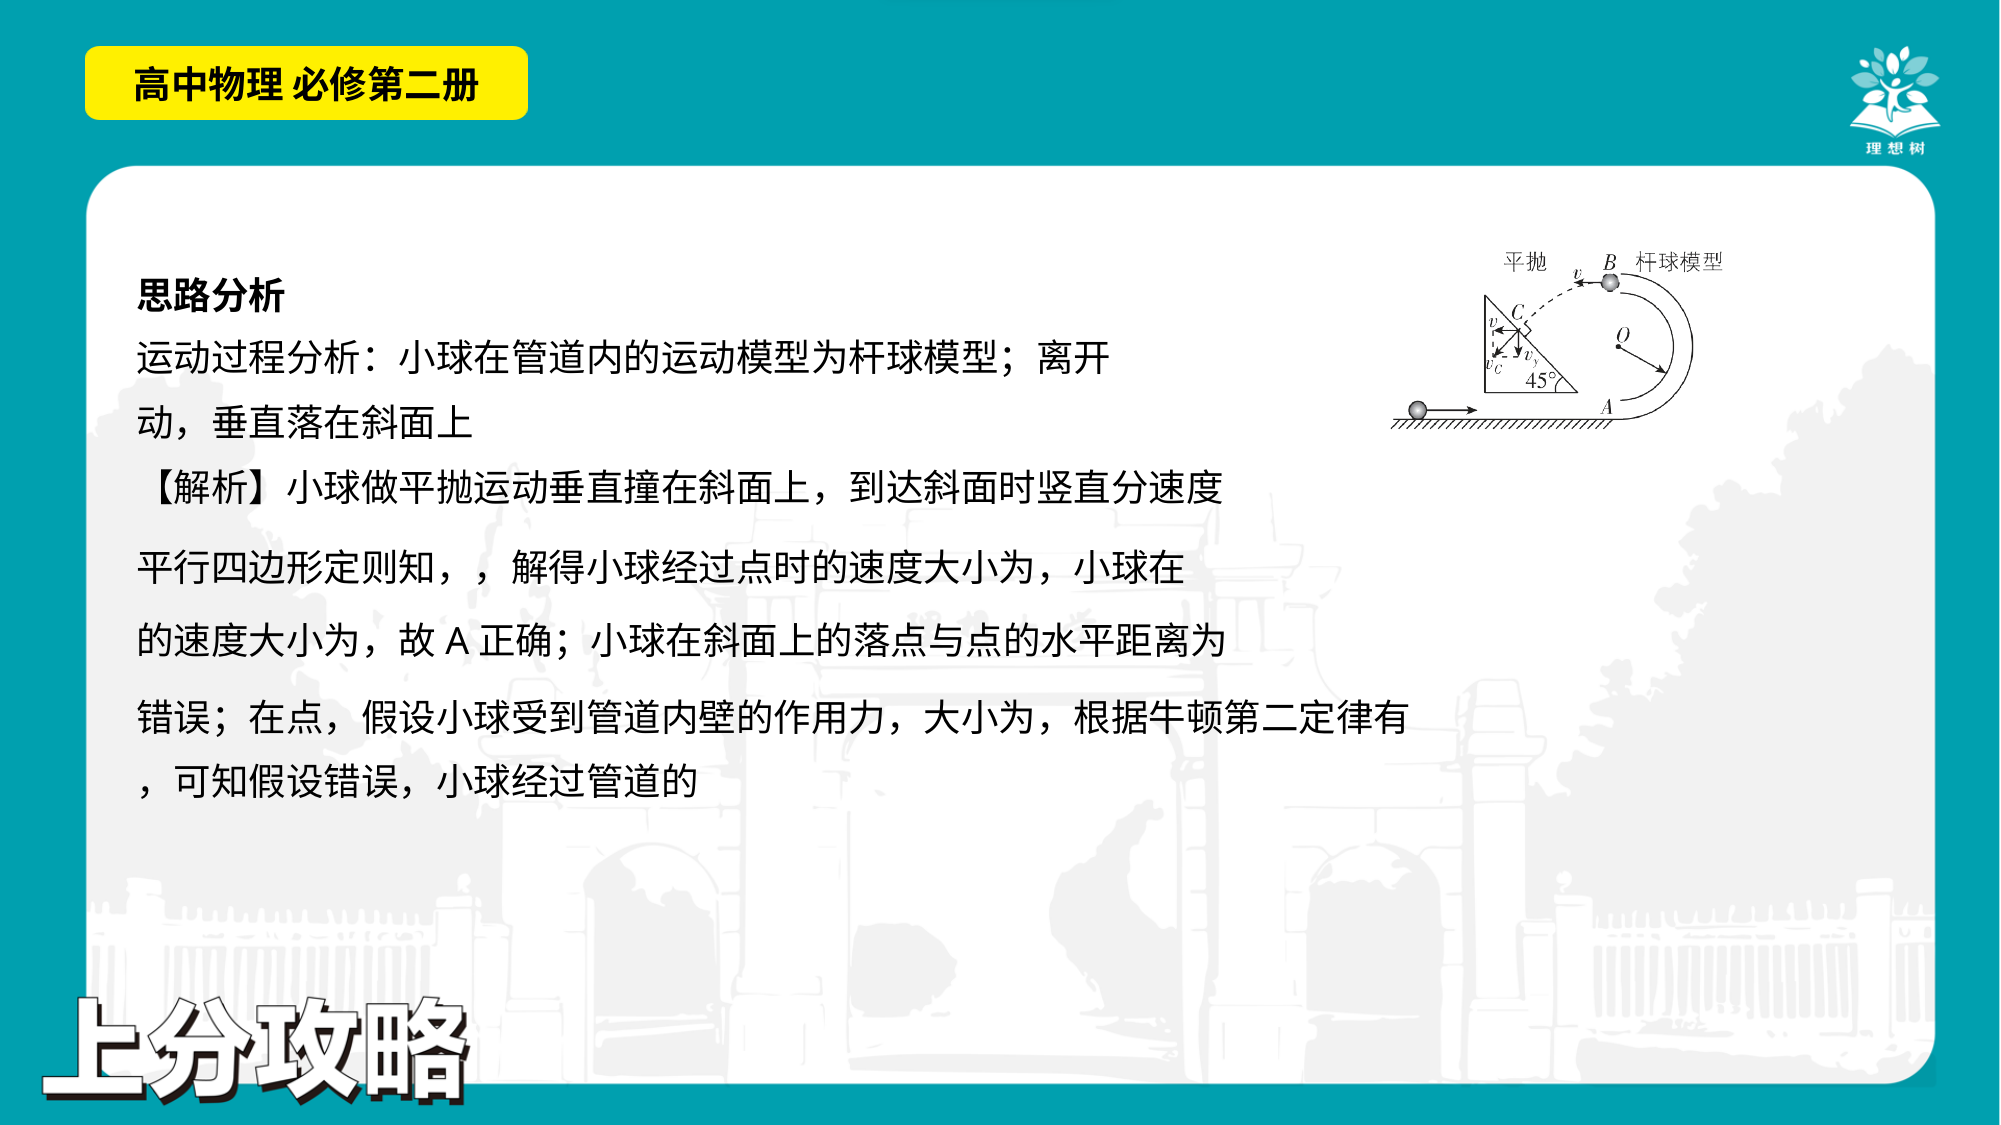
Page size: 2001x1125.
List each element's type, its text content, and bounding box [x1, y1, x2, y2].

picture [0, 0, 2000, 1125]
text_box 思路分析 [136, 250, 1371, 310]
